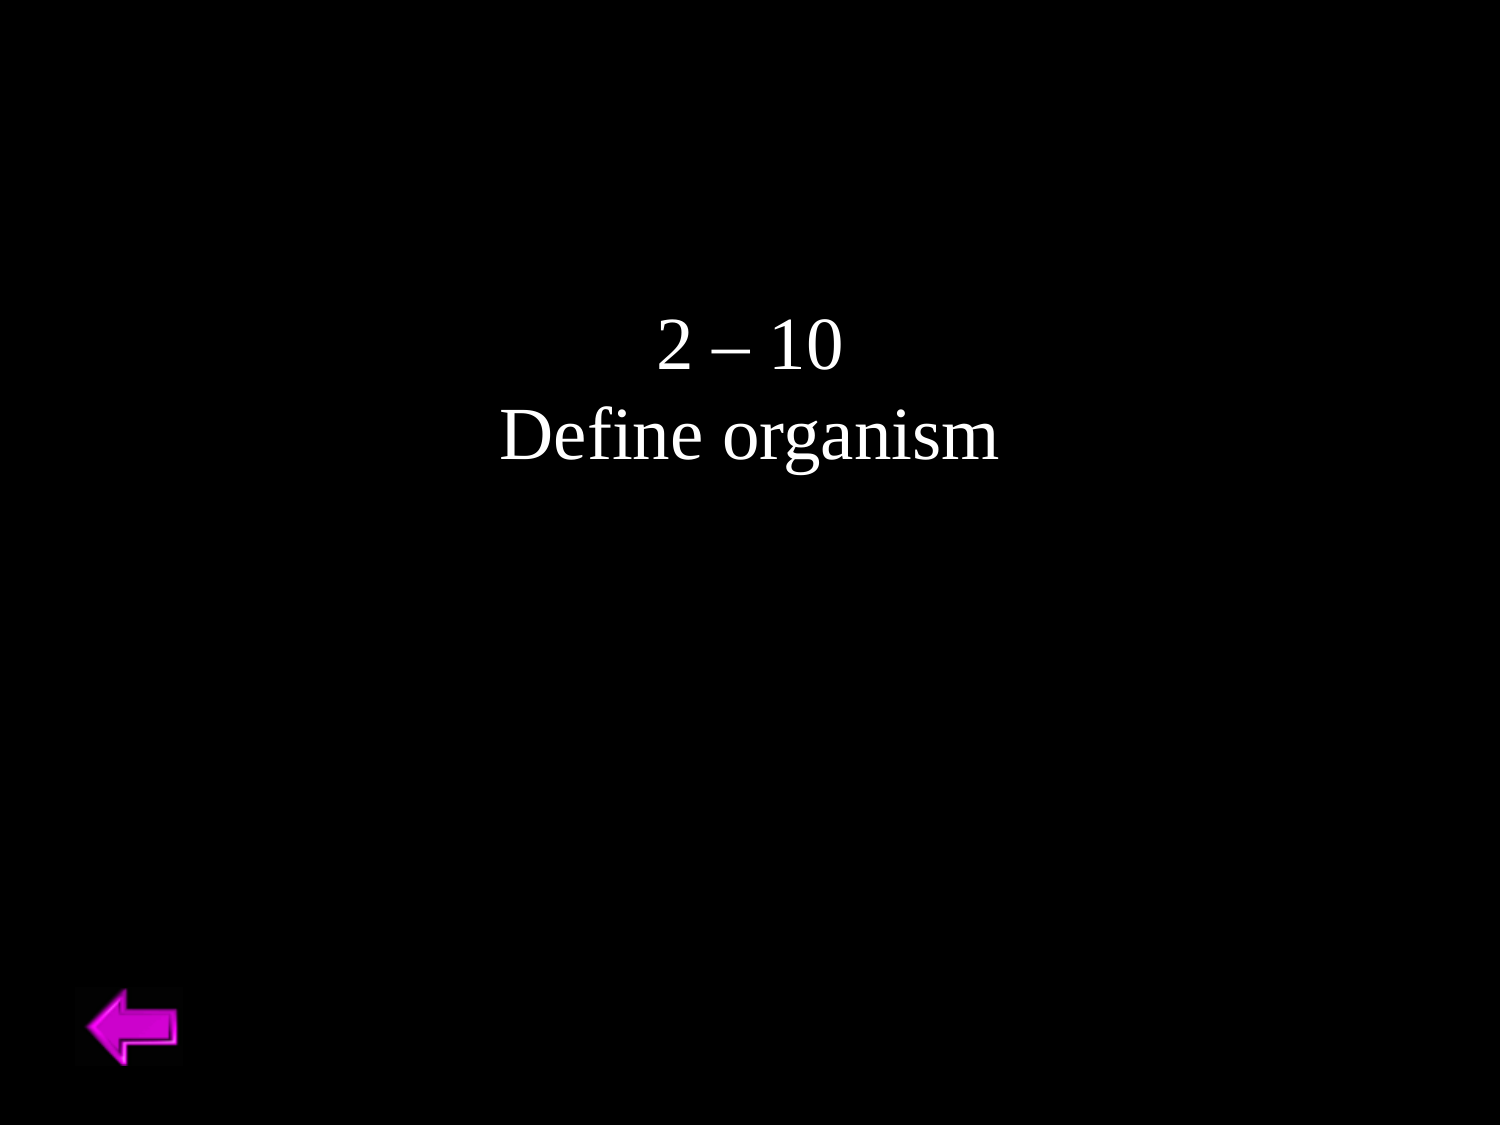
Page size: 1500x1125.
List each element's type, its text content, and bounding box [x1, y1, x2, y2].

text_box 2 – 10 Define organism [0, 287, 1500, 483]
picture [74, 987, 183, 1066]
